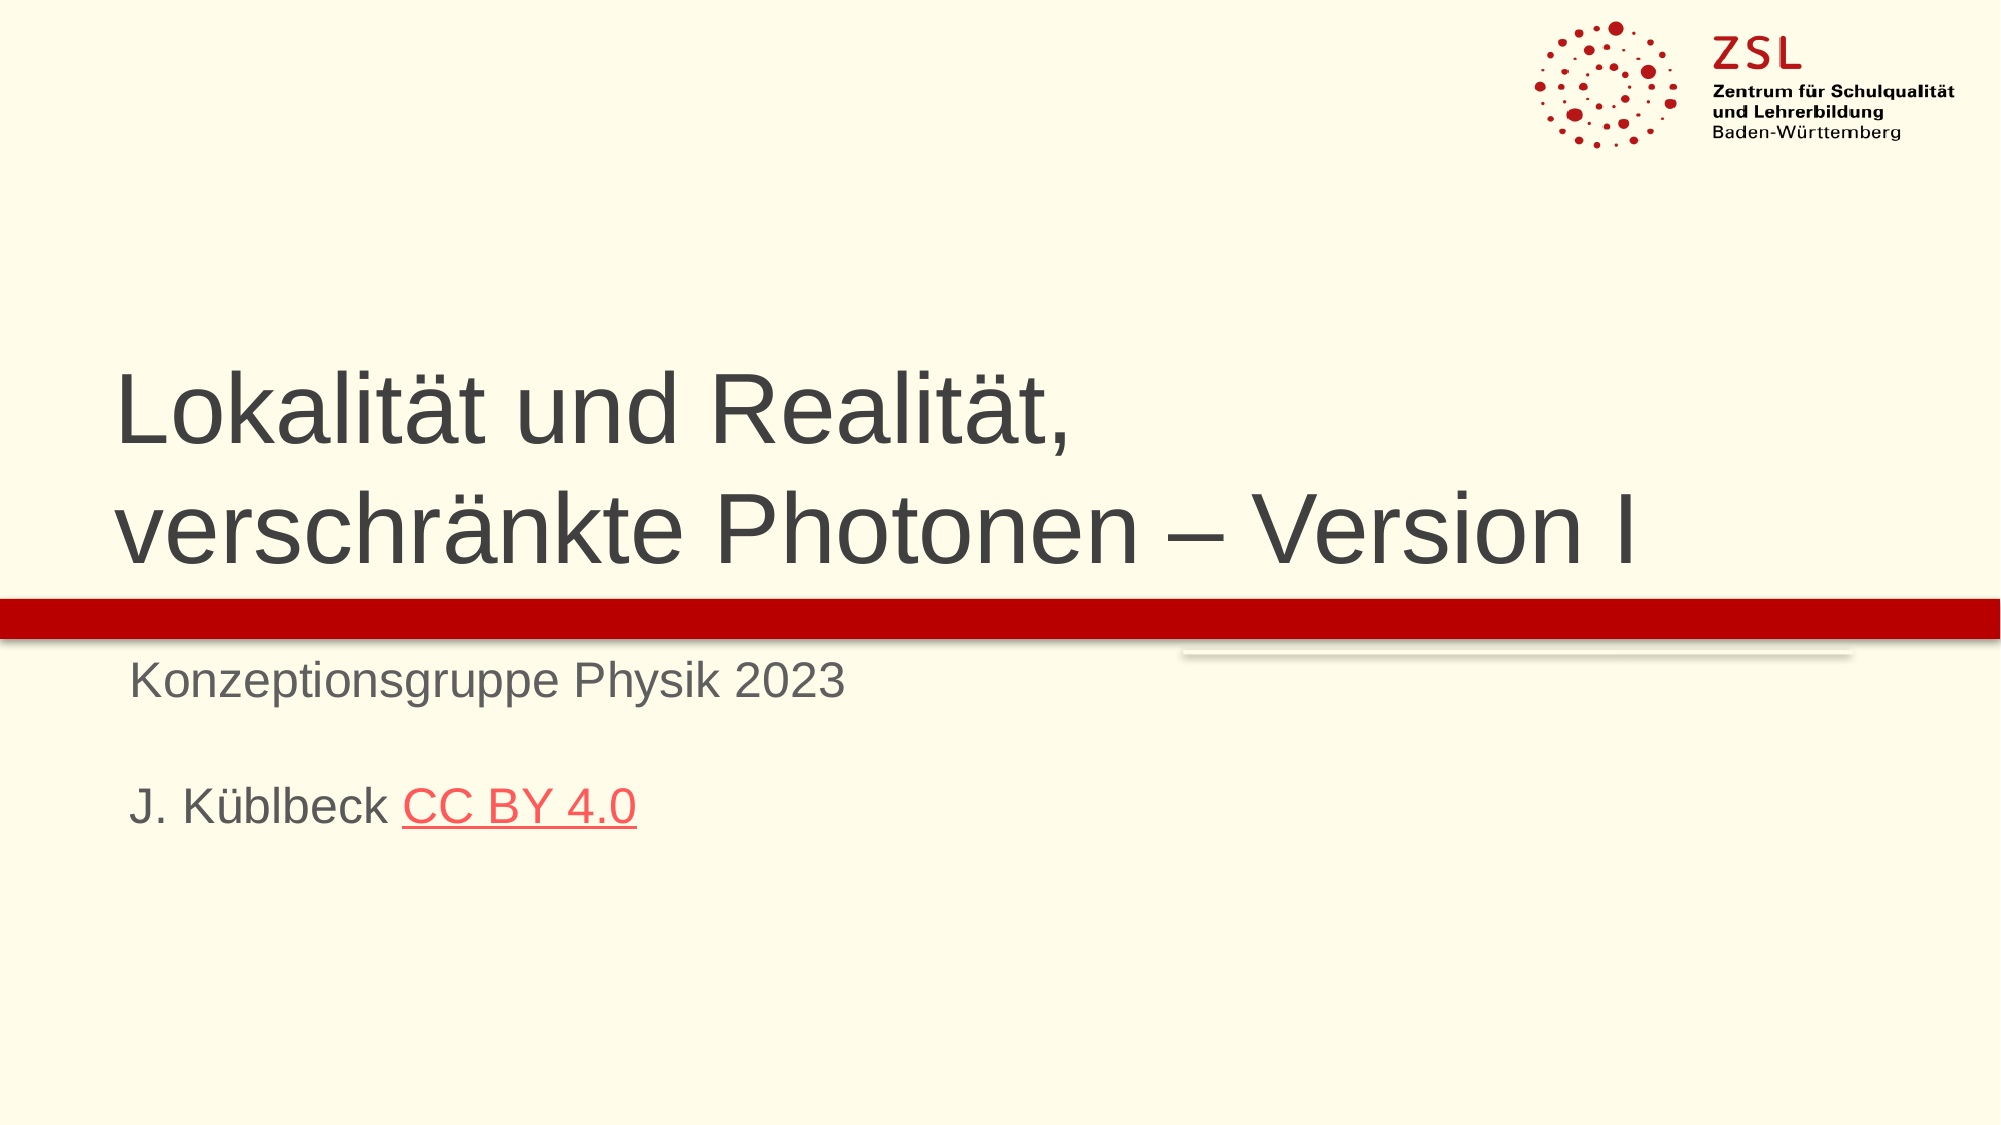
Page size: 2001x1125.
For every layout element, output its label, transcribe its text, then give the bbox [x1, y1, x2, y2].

title Lokalität und Realität, verschränkte Photonen – Version I [99, 349, 1923, 591]
picture [1533, 19, 1958, 149]
subtitle Konzeptionsgruppe Physik 2023 J. Küblbeck CC BY 4.0 [104, 639, 1184, 918]
